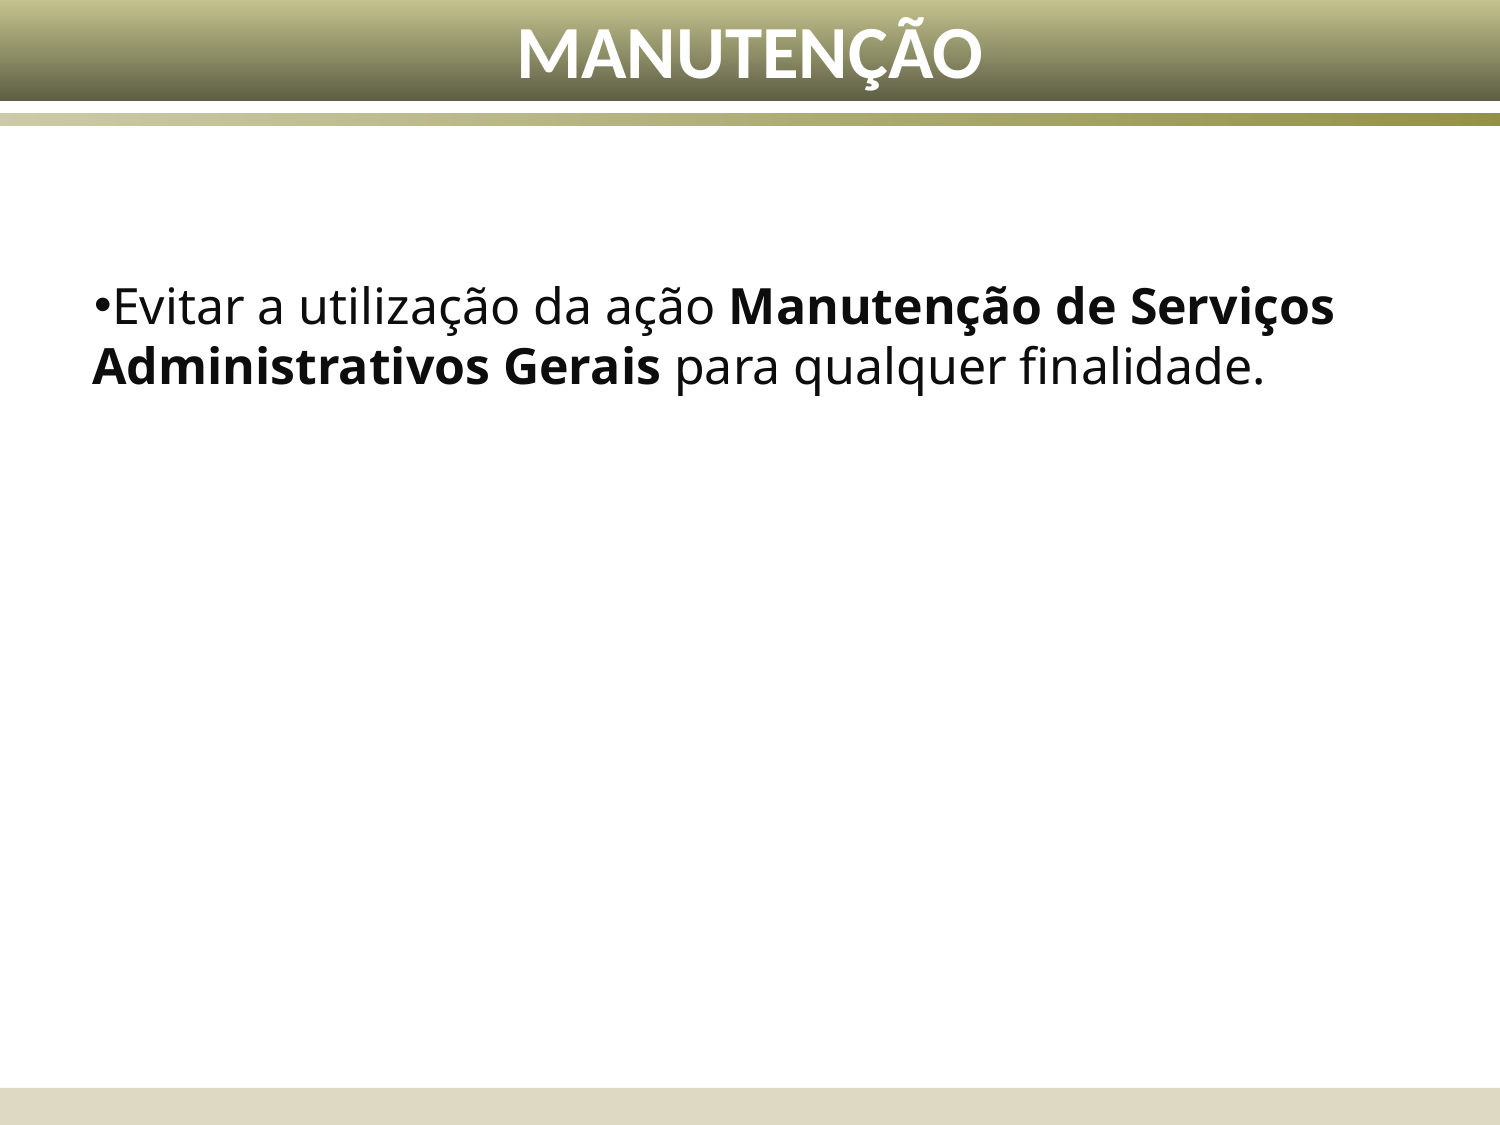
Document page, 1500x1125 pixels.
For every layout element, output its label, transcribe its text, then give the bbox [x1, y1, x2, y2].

text_box [0, 1087, 1500, 1125]
text_box Evitar a utilização da ação Manutenção de Serviços Administrativos Gerais para qualquer finalidade. [61, 267, 1439, 402]
text_box [0, 113, 1500, 126]
text_box MANUTENÇÃO [0, 0, 1500, 101]
